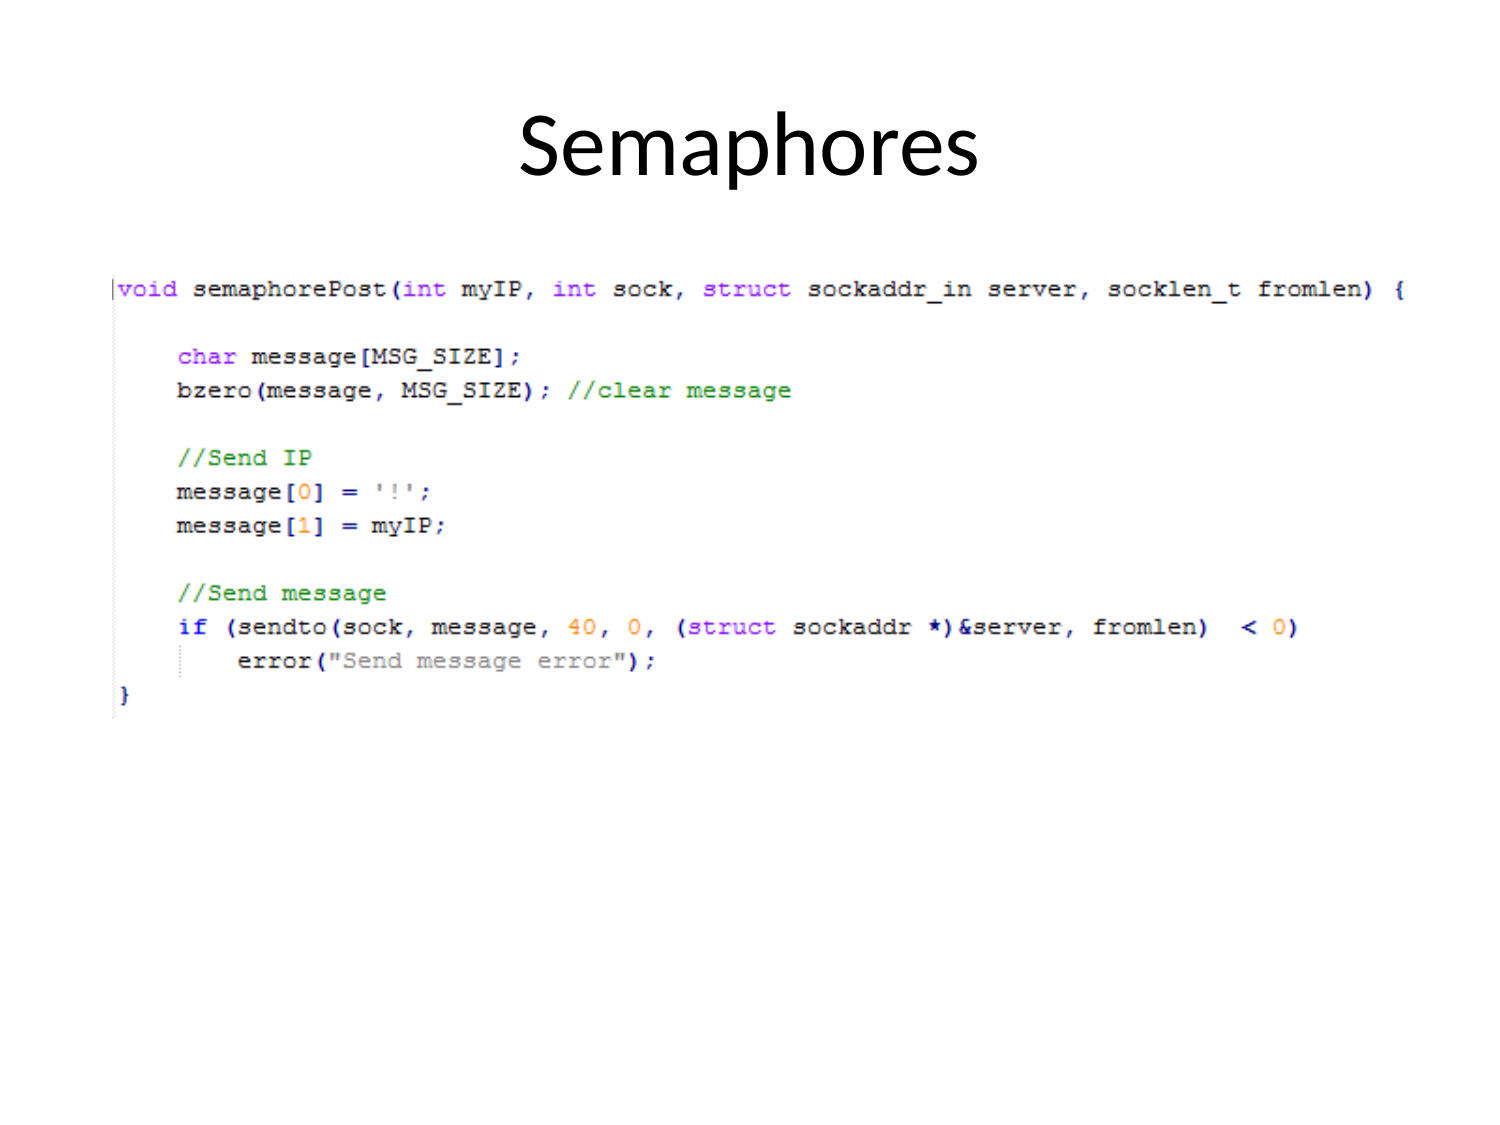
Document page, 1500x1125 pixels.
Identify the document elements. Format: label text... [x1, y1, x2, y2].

title Semaphores [75, 45, 1425, 233]
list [112, 274, 1413, 720]
